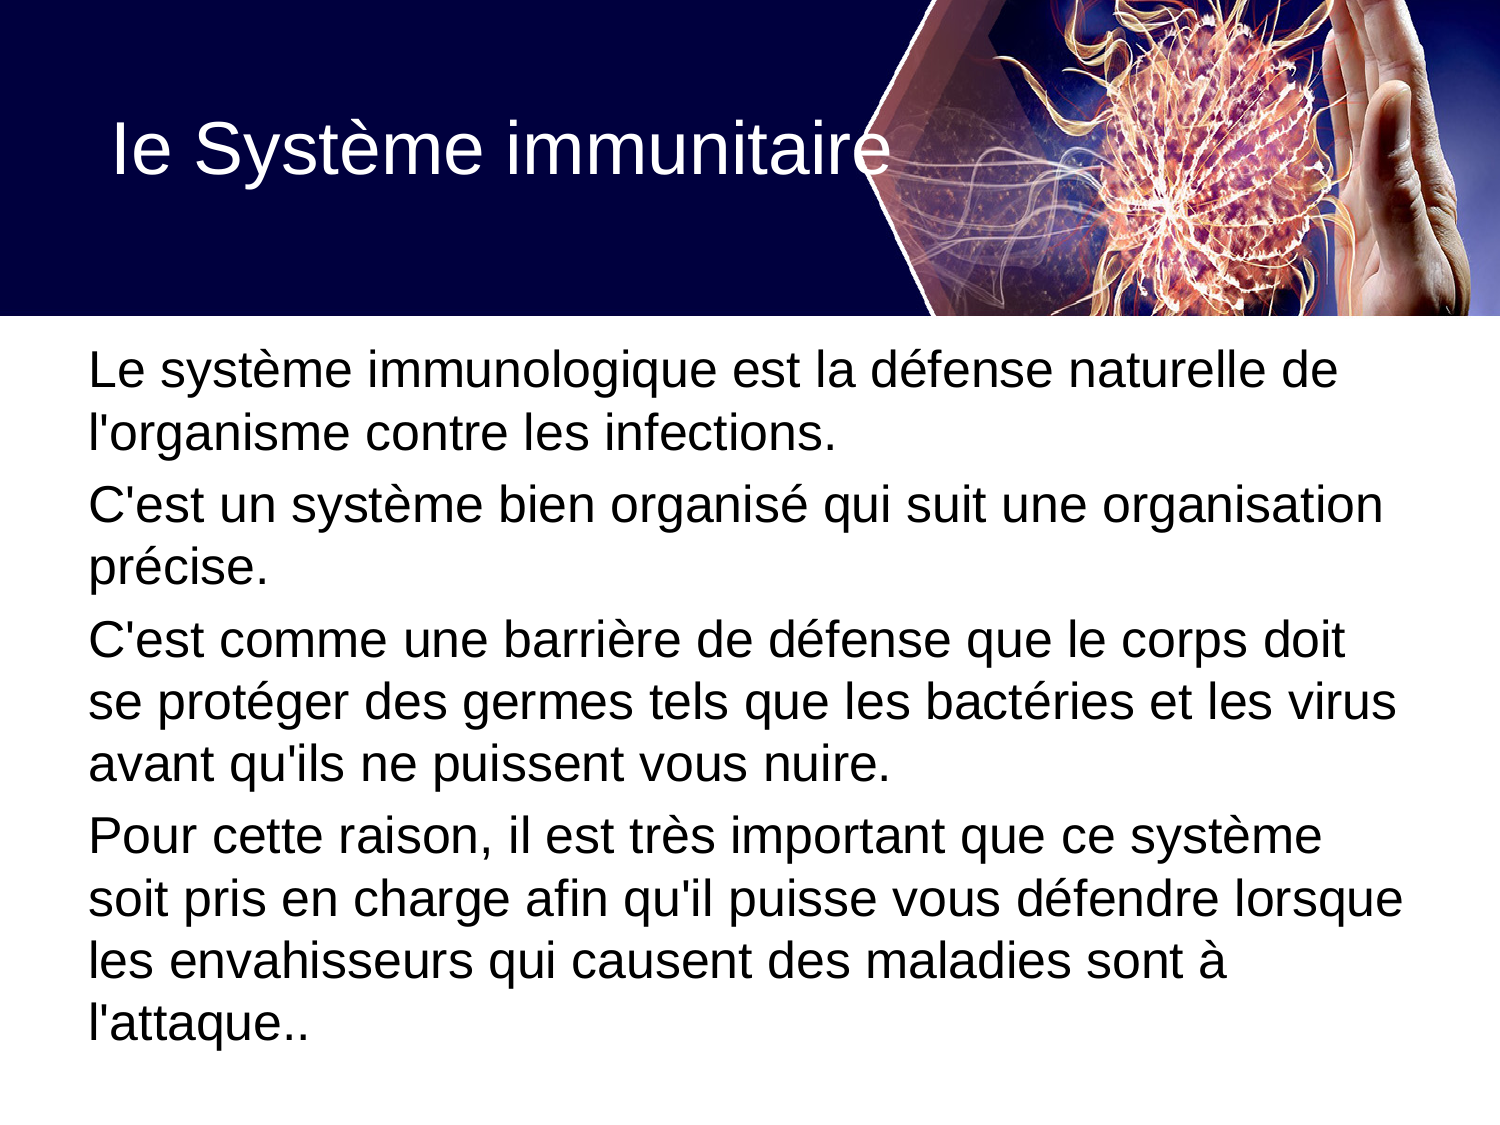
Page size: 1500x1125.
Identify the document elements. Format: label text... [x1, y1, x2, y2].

picture [0, 0, 1500, 1125]
list Le système immunologique est la défense naturelle de l'organisme contre les infections. C'est un système bien organisé qui suit une organisation précise. C'est comme une barrière de défense que le corps doit se protéger des germes tels que les bactéries et les virus avant qu'ils ne puissent vous nuire. Pour cette raison, il est très important que ce système soit pris en charge afin qu'il puisse vous défendre lorsque les envahisseurs qui causent des maladies sont à l'attaque.. [73, 328, 1427, 1064]
title Ie Système immunitaire [75, 61, 1428, 229]
